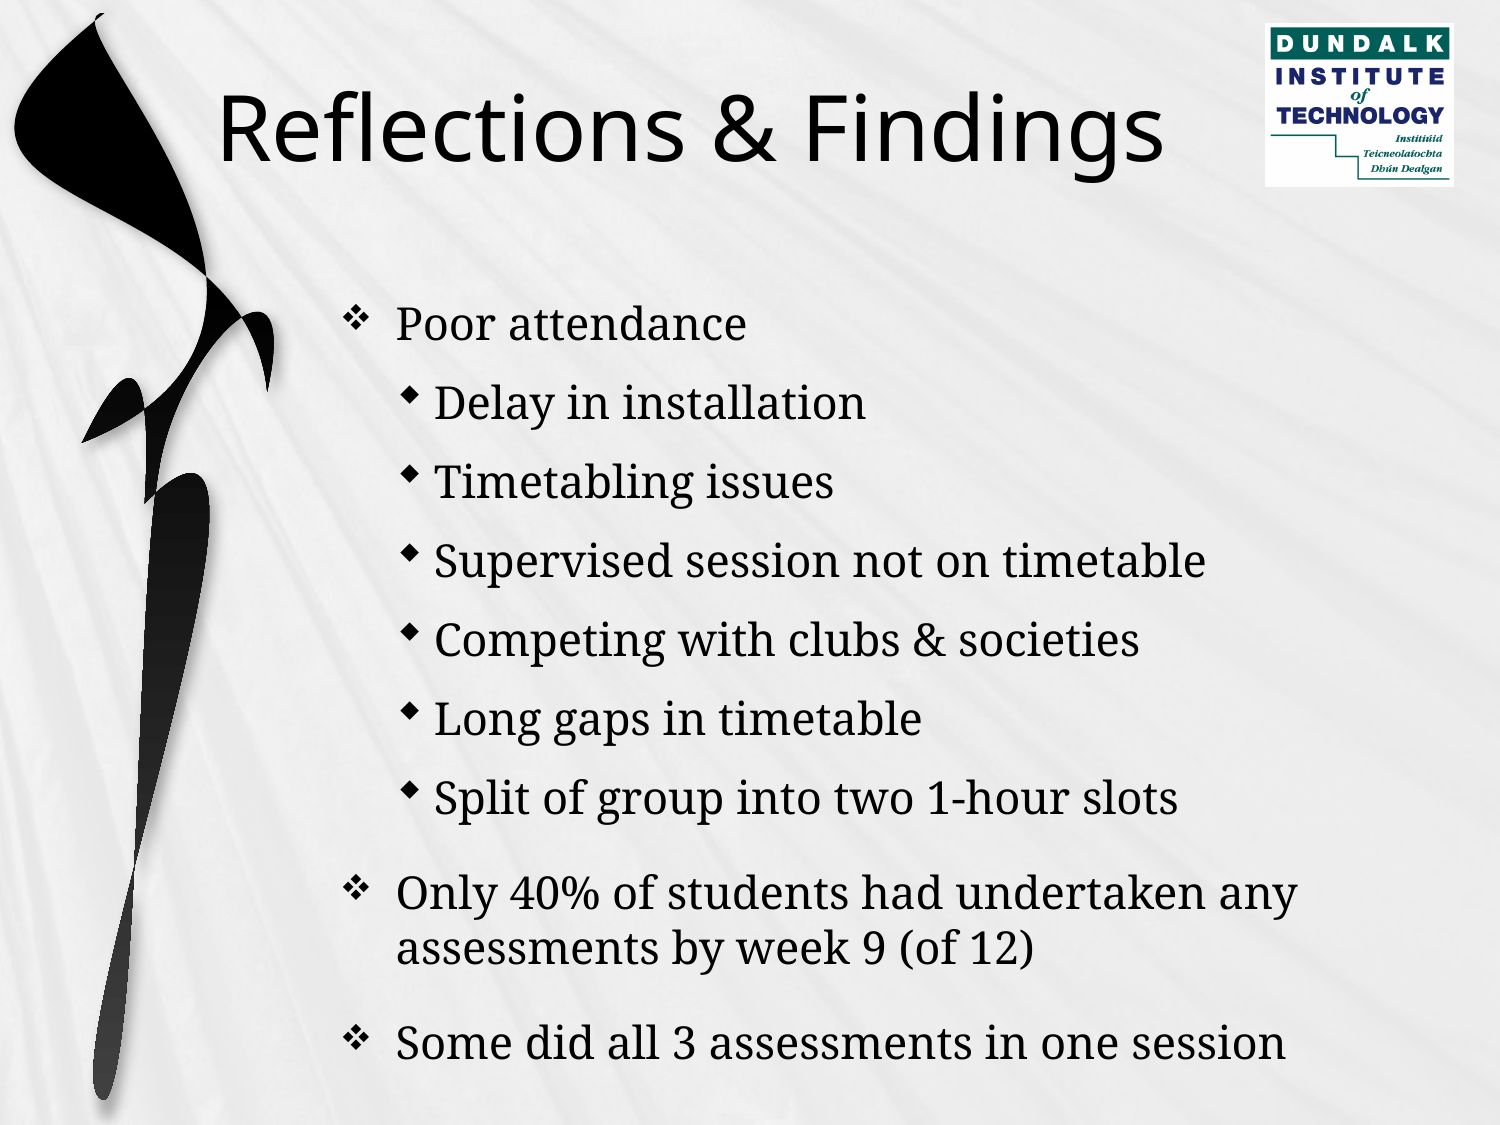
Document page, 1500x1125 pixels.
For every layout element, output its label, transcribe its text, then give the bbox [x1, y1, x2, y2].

picture [1265, 23, 1454, 187]
title Reflections & Findings [200, 12, 1317, 238]
list Poor attendance Delay in installation Timetabling issues Supervised session not on timetable Competing with clubs & societies Long gaps in timetable Split of group into two 1-hour slots Only 40% of students had undertaken any assessments by week 9 (of 12) Some did all 3 assessments in one session [324, 287, 1383, 1079]
